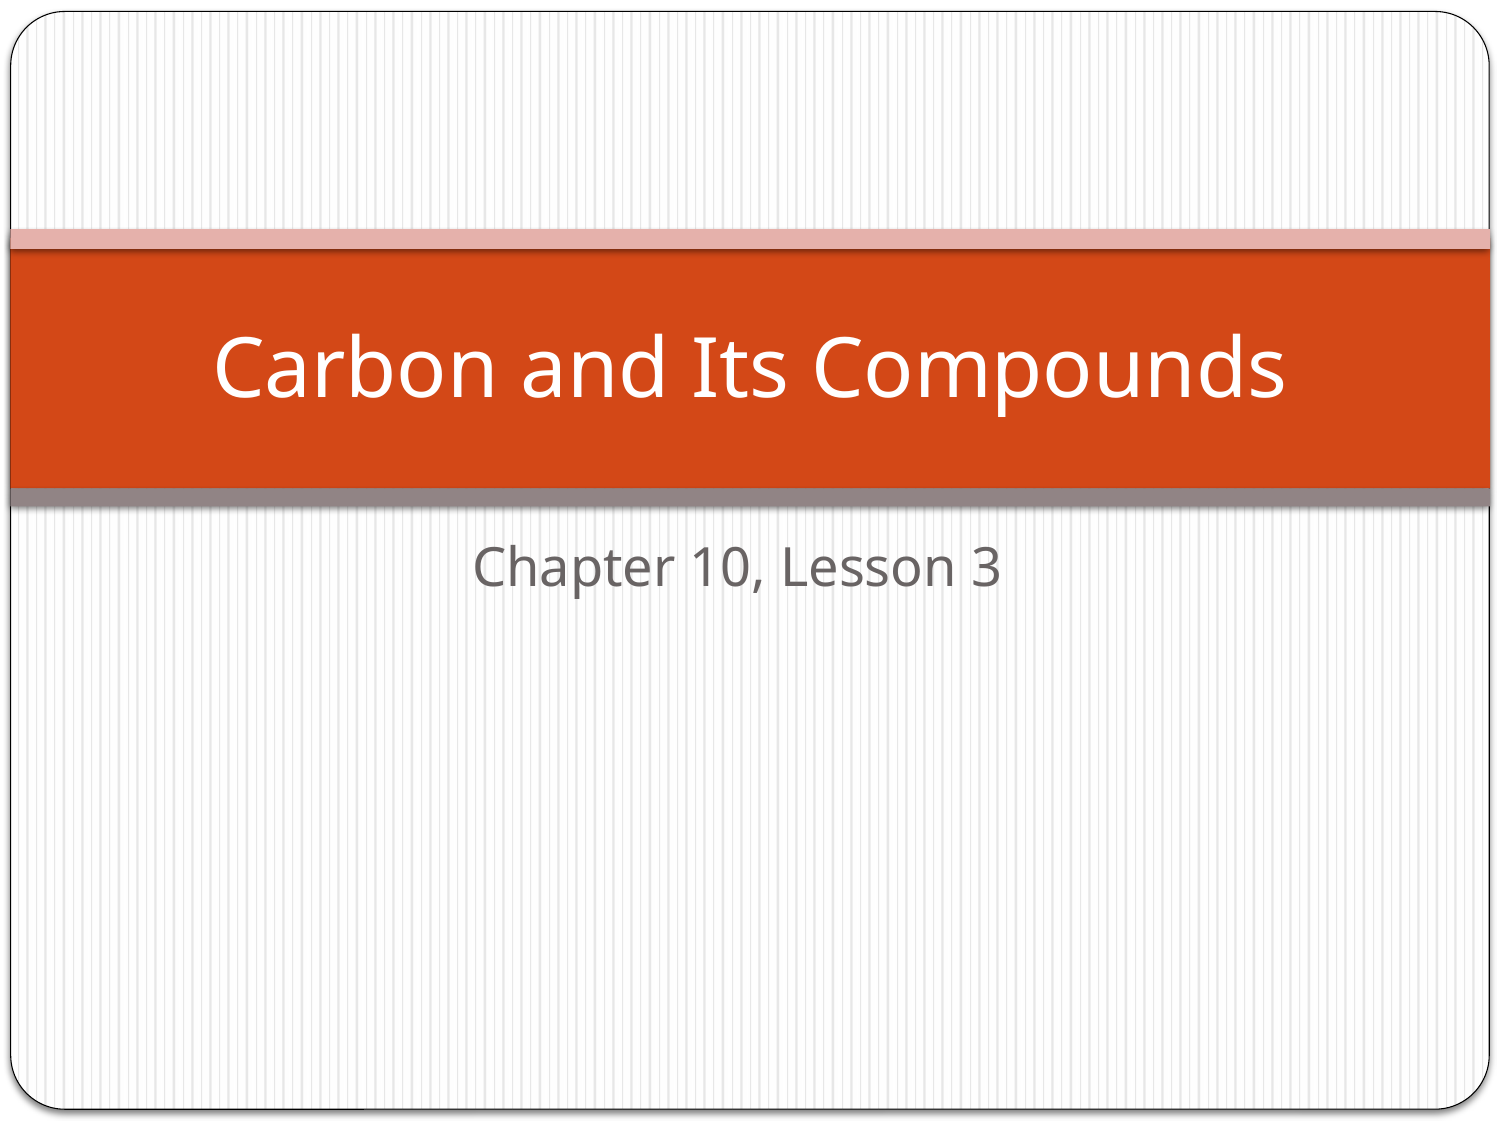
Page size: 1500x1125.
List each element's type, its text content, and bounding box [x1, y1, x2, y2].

title Carbon and Its Compounds [75, 247, 1425, 489]
subtitle Chapter 10, Lesson 3 [212, 525, 1263, 788]
